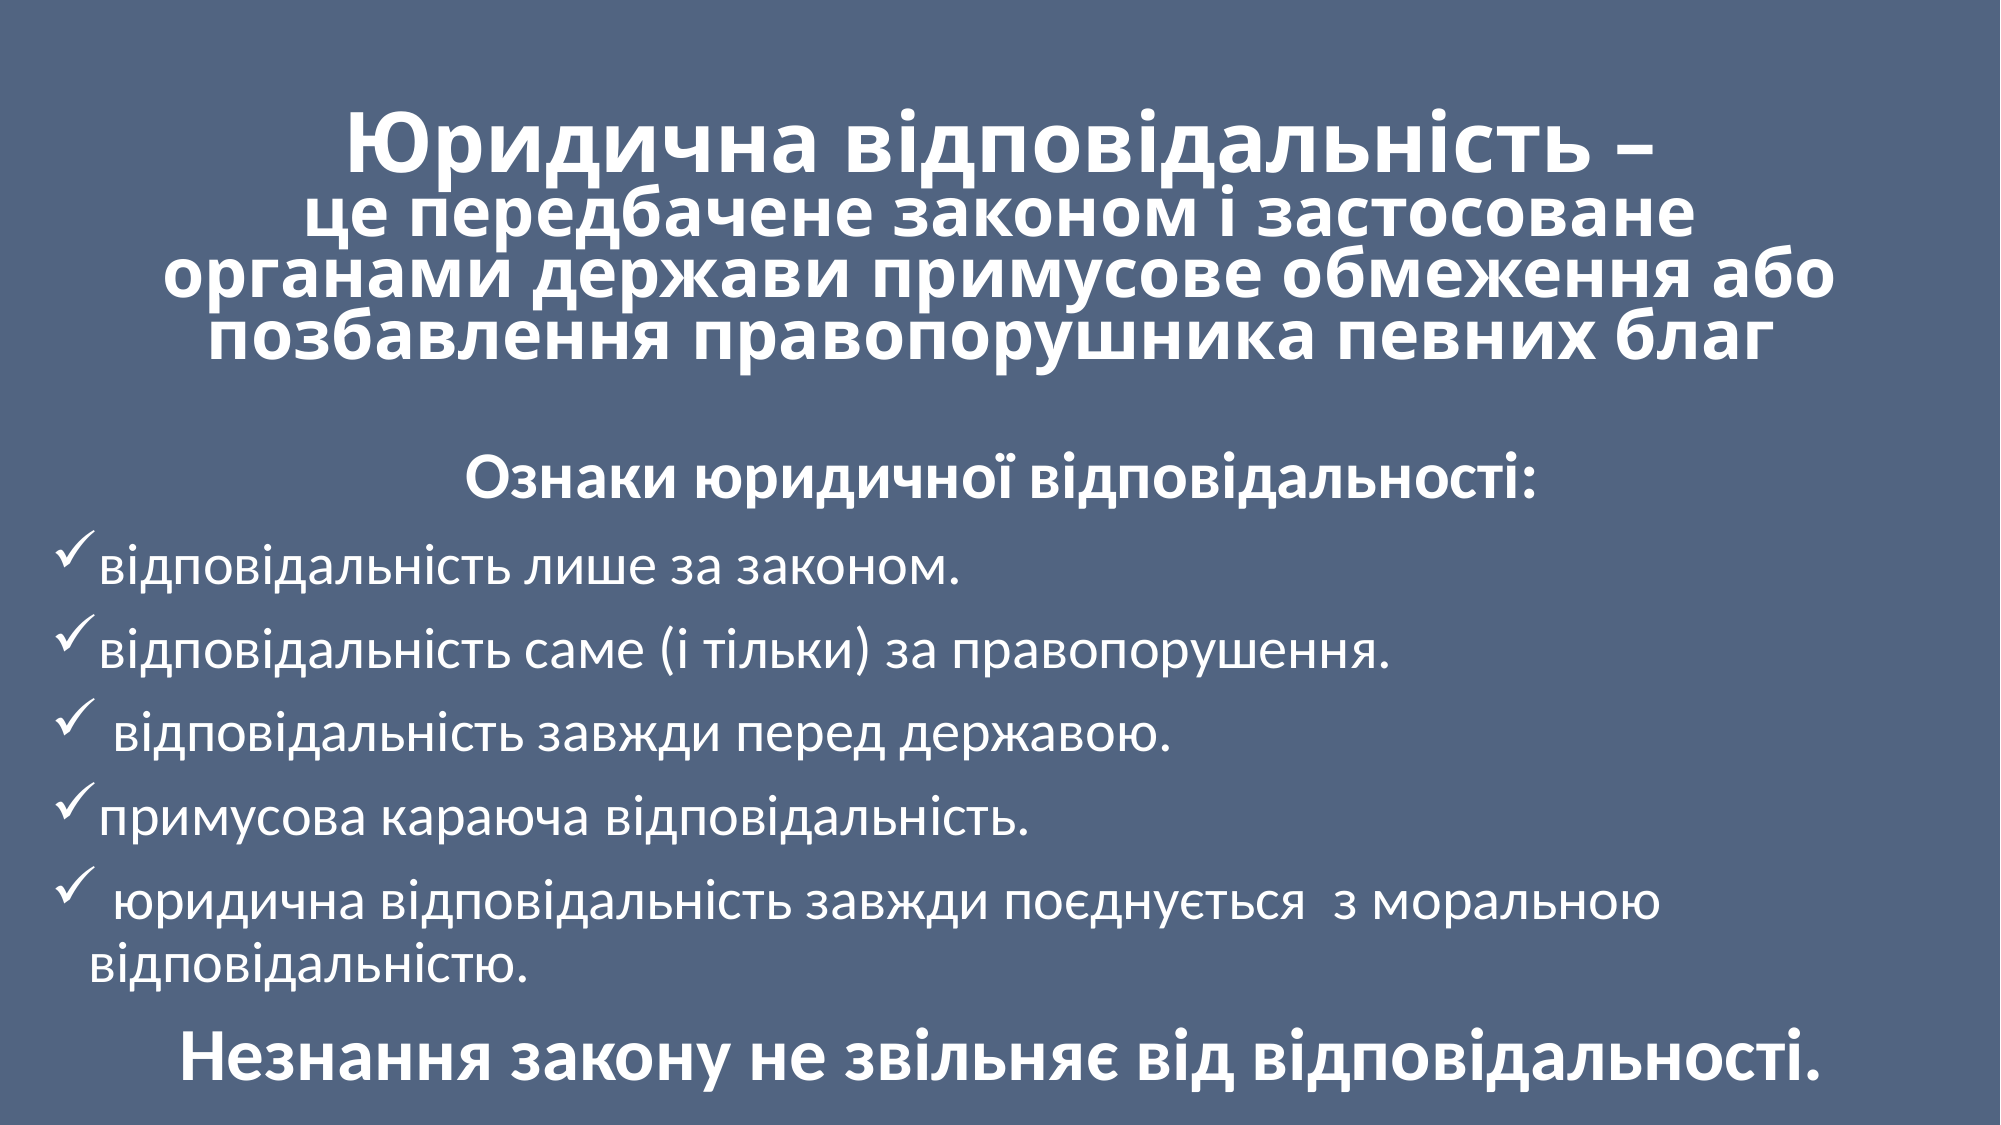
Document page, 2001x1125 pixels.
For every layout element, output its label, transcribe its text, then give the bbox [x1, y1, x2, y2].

title Юридична відповідальність – це передбачене законом і застосоване органами держави примусове обмеження або позбавлення правопорушника певних благ [137, 76, 1863, 408]
list Ознаки юридичної відповідальності: відповідальність лише за законом. відповідальність саме (і тільки) за правопорушення. відповідальність завжди перед державою. примусова караюча відповідальність. юридична відповідальність завжди поєднується з моральною відповідальністю. Незнання закону не звільняє від відповідальності. [35, 433, 1970, 1125]
